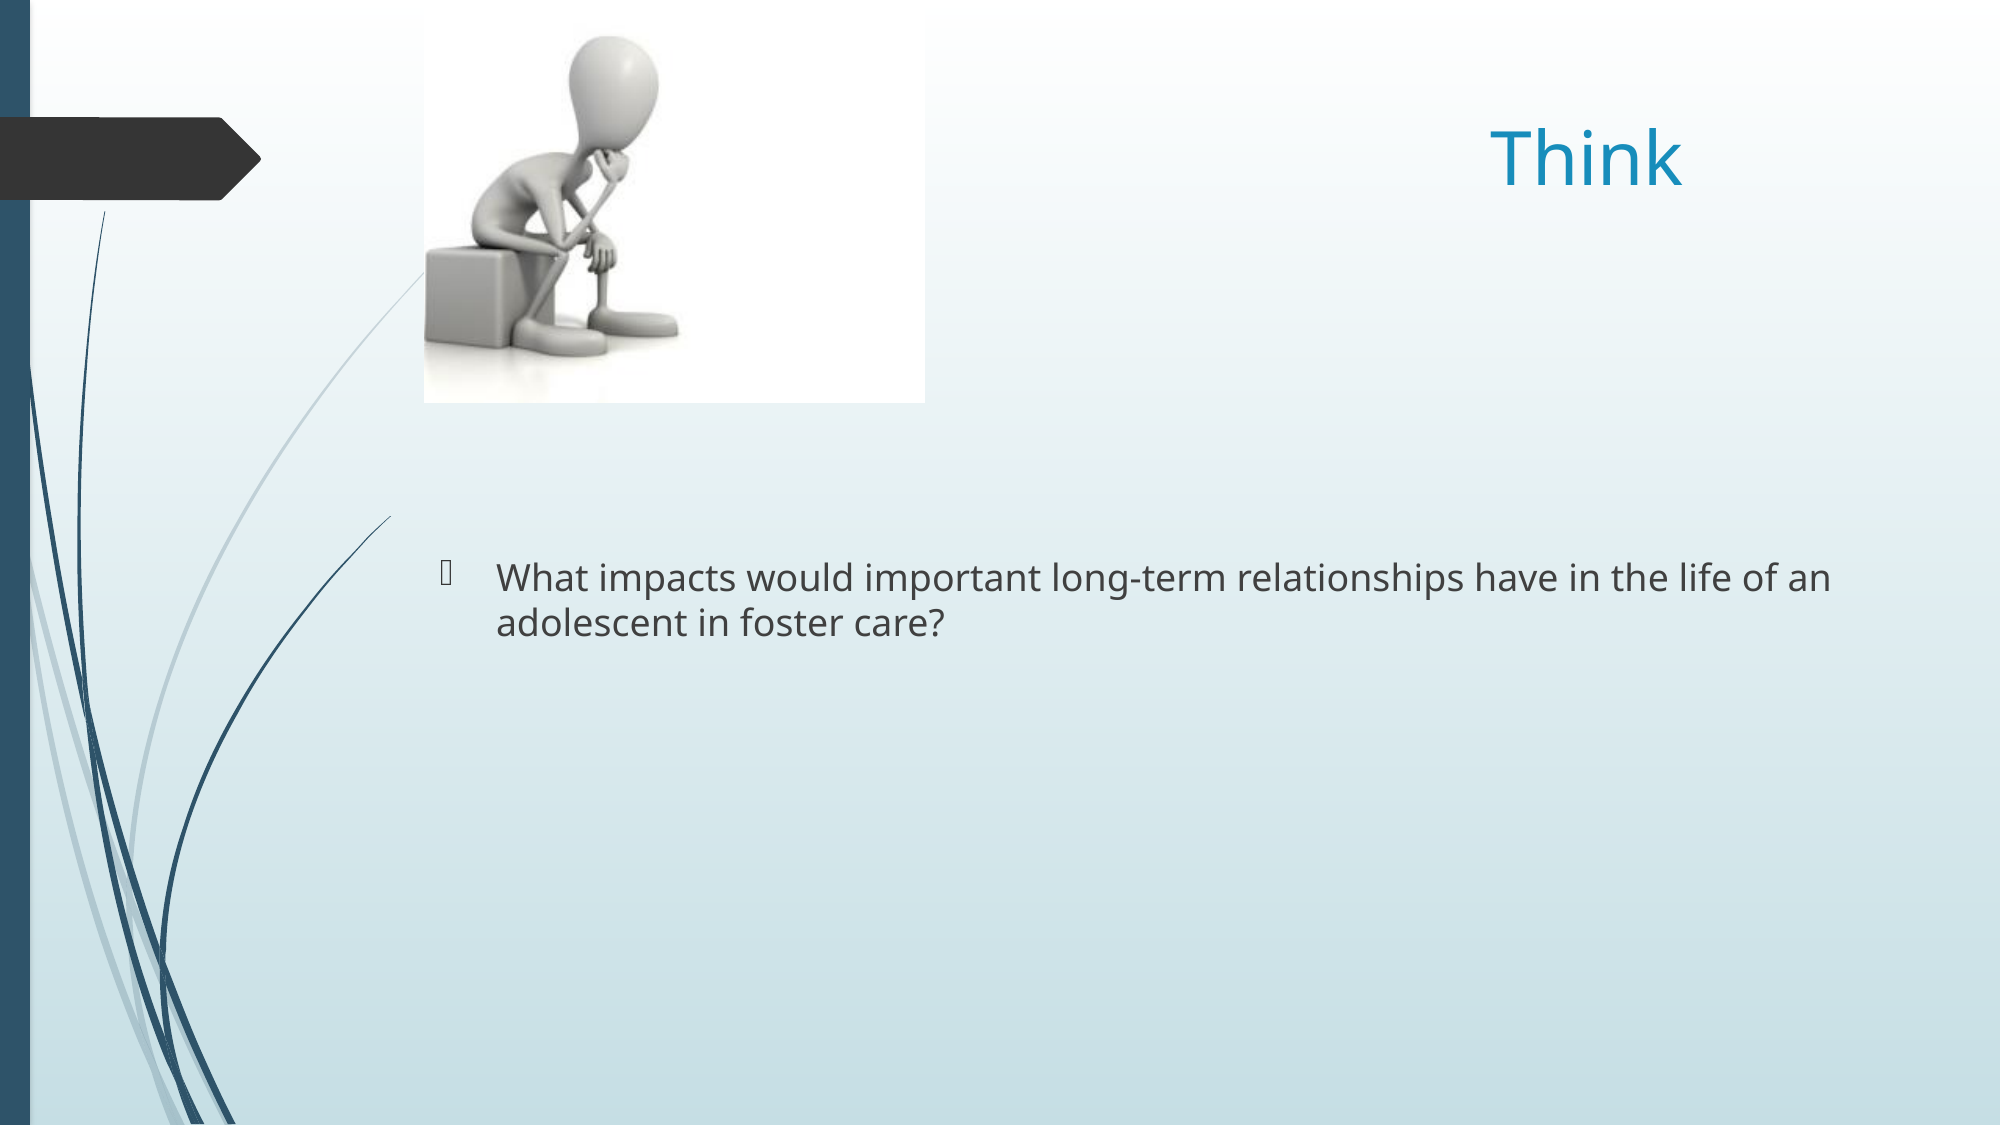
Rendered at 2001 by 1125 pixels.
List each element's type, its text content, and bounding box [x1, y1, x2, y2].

list What impacts would important long-term relationships have in the life of an adolescent in foster care? [424, 414, 1888, 1043]
picture [424, 0, 925, 404]
title Think About It… [929, 102, 1888, 313]
